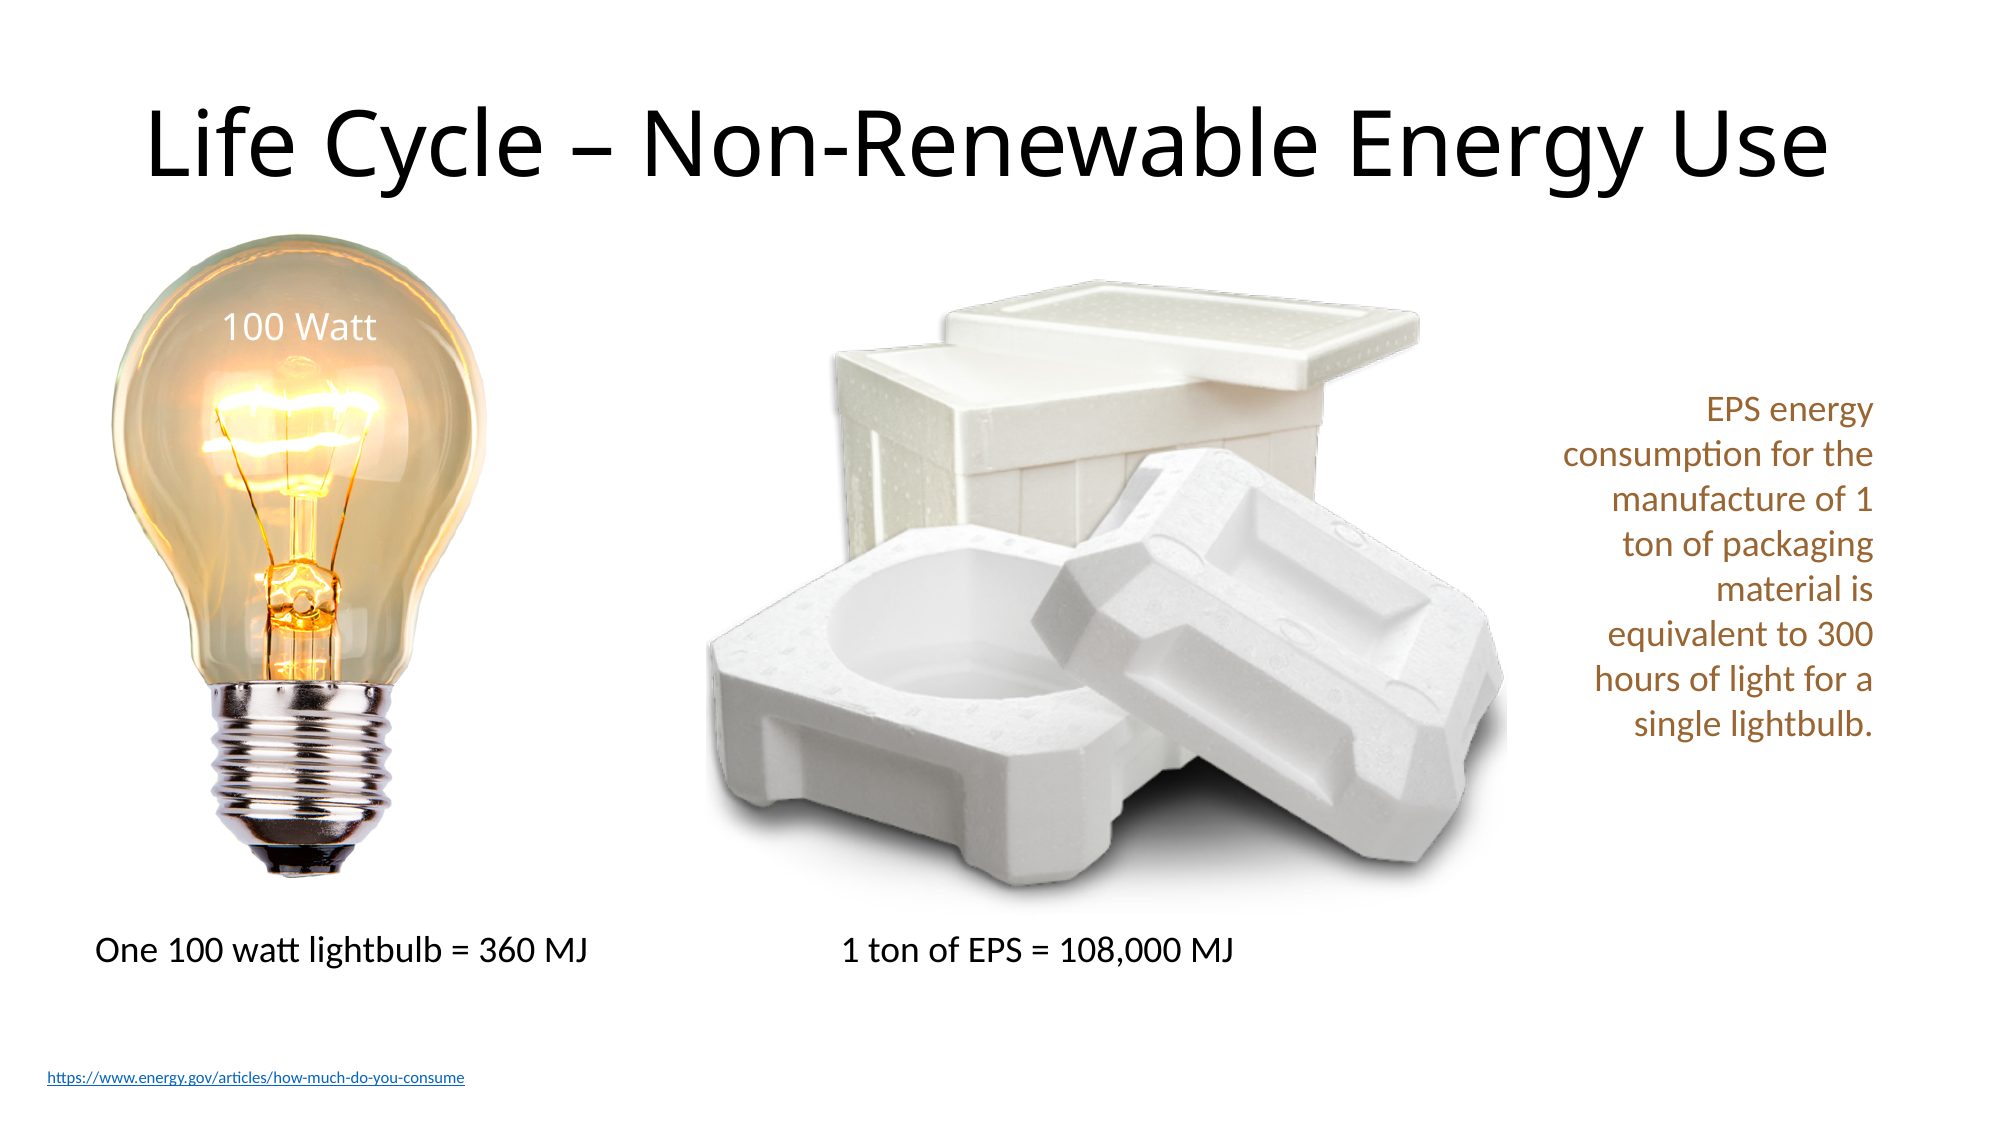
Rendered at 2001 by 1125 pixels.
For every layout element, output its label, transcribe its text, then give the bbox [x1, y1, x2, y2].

picture [706, 277, 1507, 918]
text_box 1 ton of EPS = 108,000 MJ [825, 918, 1268, 978]
text_box EPS energy consumption for the manufacture of 1 ton of packaging material is equivalent to 300 hours of light for a single lightbulb. [1538, 376, 1889, 752]
picture [111, 233, 488, 878]
text_box One 100 watt lightbulb = 360 MJ [80, 917, 628, 978]
title Life Cycle – Non-Renewable Energy Use [0, 37, 2000, 256]
text_box https://www.energy.gov/articles/how-much-do-you-consume [32, 1059, 574, 1095]
